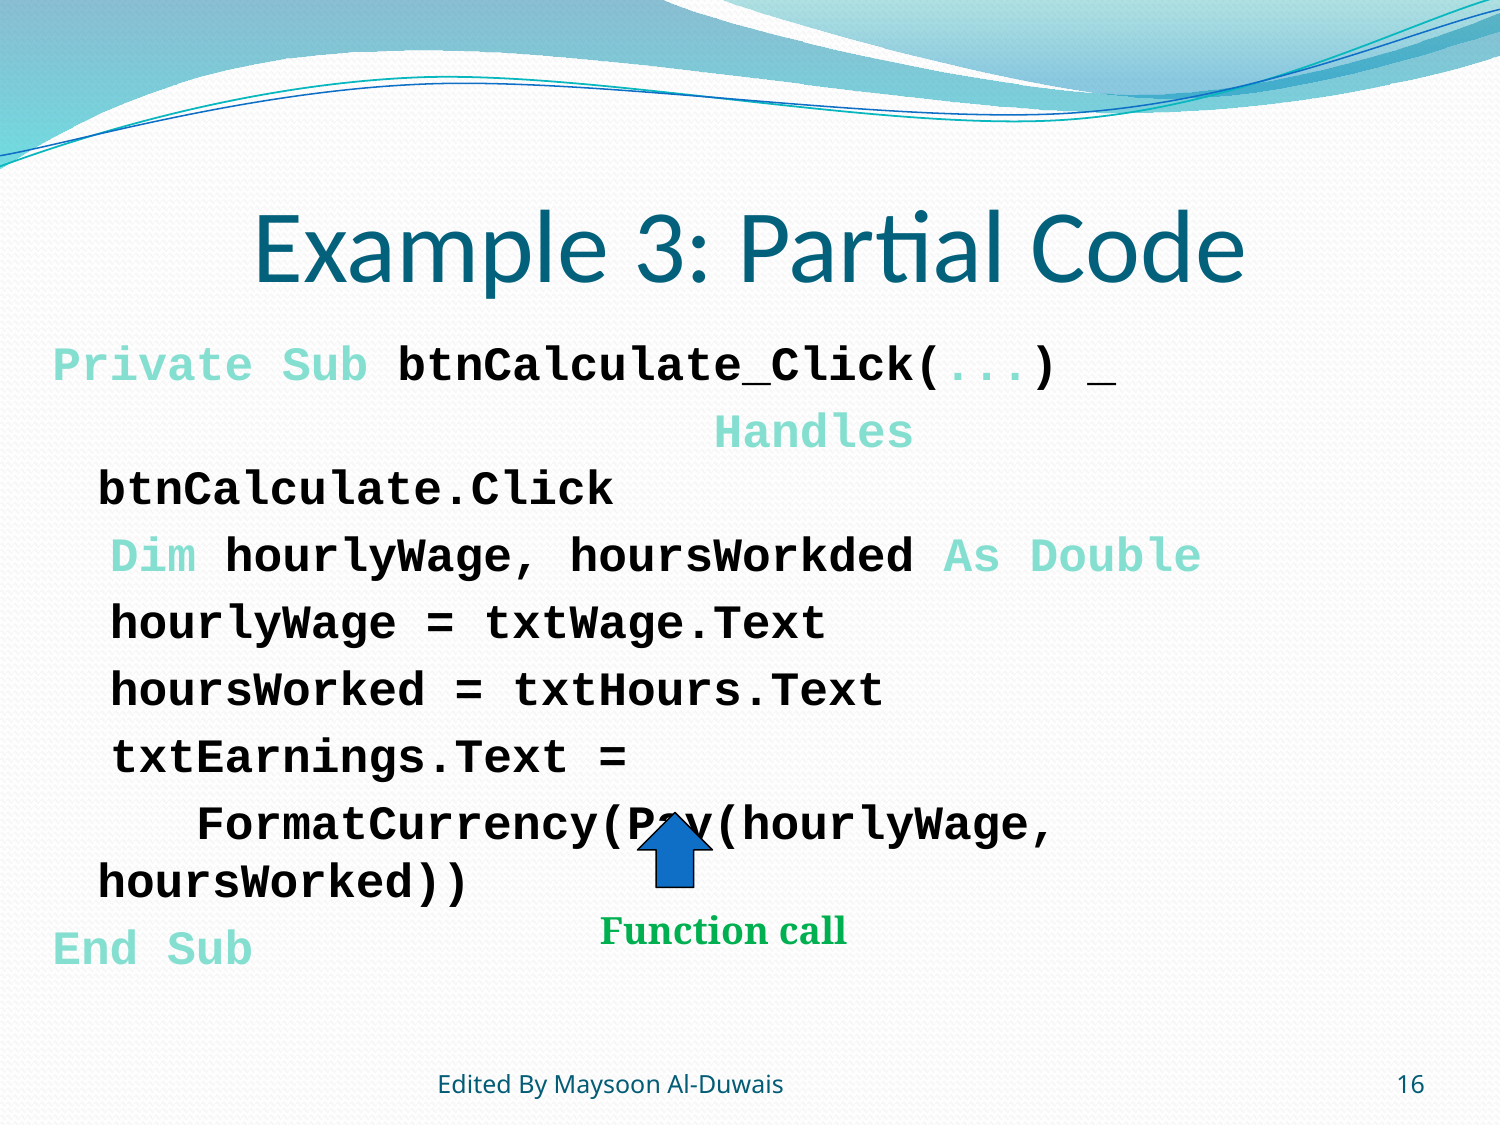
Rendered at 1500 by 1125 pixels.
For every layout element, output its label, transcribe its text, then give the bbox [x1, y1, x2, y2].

text_box [637, 812, 713, 888]
title Example 3: Partial Code [75, 115, 1425, 303]
slide_number 16 [1299, 1042, 1425, 1103]
footer Edited By Maysoon Al-Duwais [437, 1042, 988, 1103]
list Private Sub btnCalculate_Click(...) _ Handles btnCalculate.Click Dim hourlyWage, hoursWorkded As Double hourlyWage = txtWage.Text hoursWorked = txtHours.Text txtEarnings.Text = FormatCurrency(Pay(hourlyWage, hoursWorked)) End Sub [37, 324, 1475, 1006]
text_box Function call [549, 899, 863, 960]
